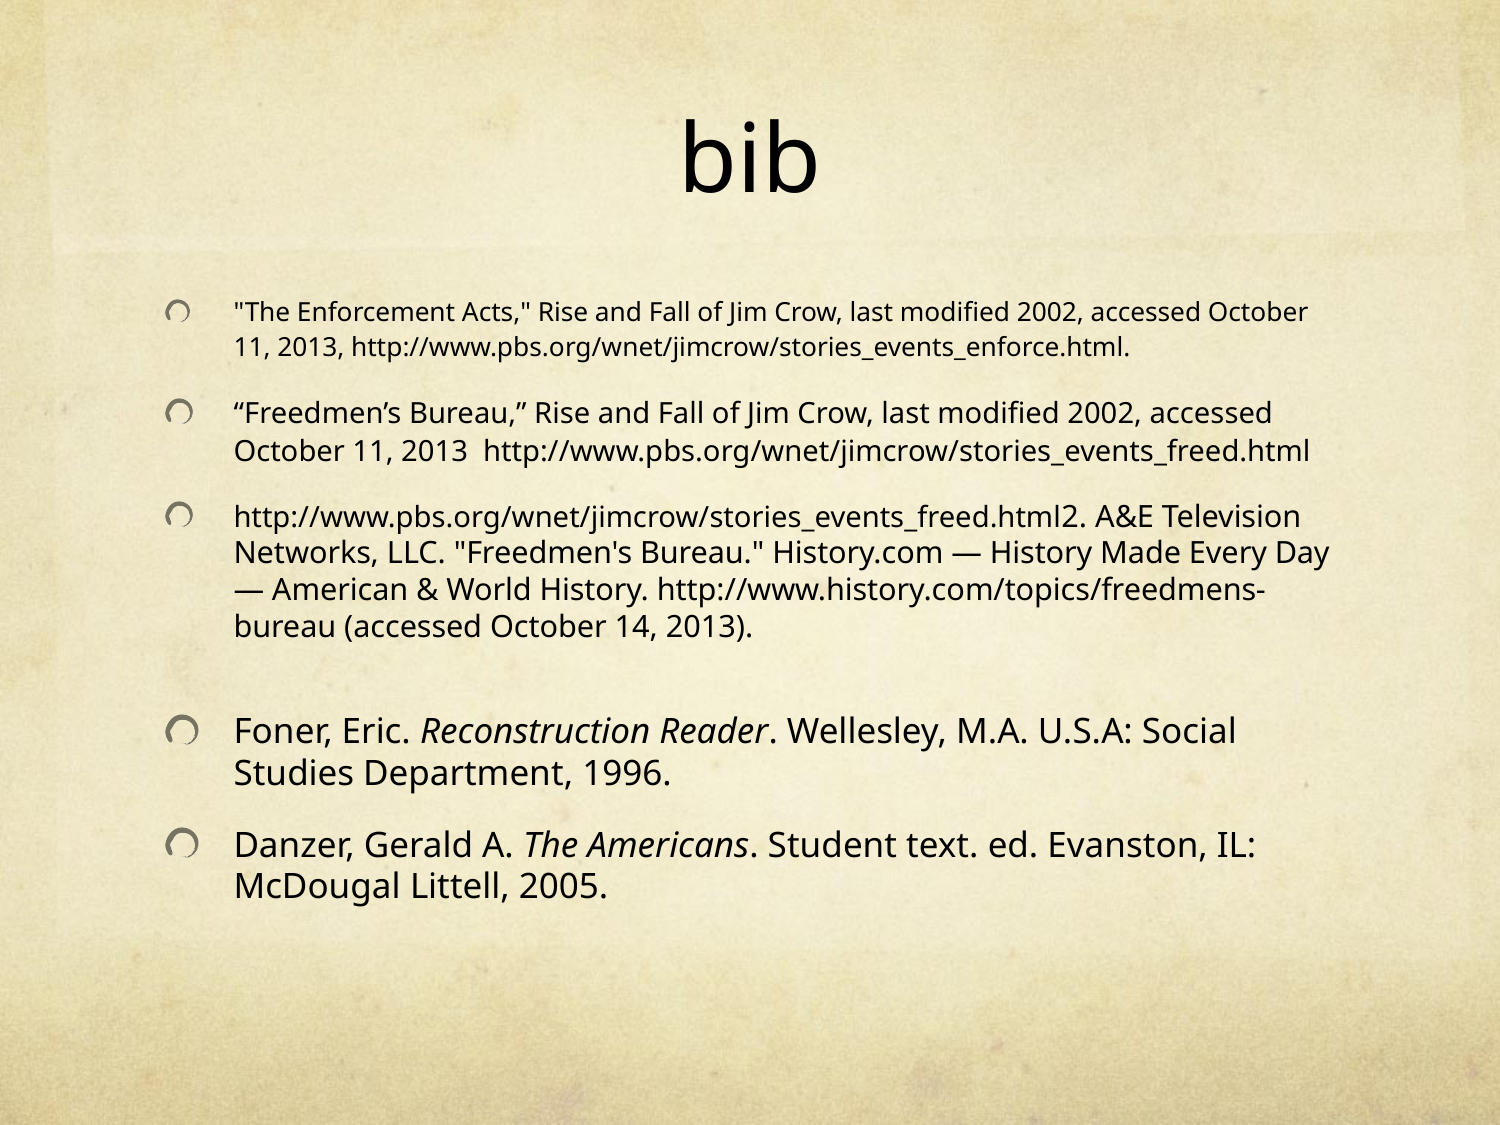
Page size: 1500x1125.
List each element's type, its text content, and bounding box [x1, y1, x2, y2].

picture [0, 0, 1500, 1125]
list "The Enforcement Acts," Rise and Fall of Jim Crow, last modified 2002, accessed October 11, 2013, http://www.pbs.org/wnet/jimcrow/stories_events_enforce.html. “Freedmen’s Bureau,” Rise and Fall of Jim Crow, last modified 2002, accessed October 11, 2013 http://www.pbs.org/wnet/jimcrow/stories_events_freed.html http://www.pbs.org/wnet/jimcrow/stories_events_freed.html2. A&E Television Networks, LLC. "Freedmen's Bureau." History.com — History Made Every Day — American & World History. http://www.history.com/topics/freedmens-bureau (accessed October 14, 2013). Foner, Eric. Reconstruction Reader. Wellesley, M.A. U.S.A: Social Studies Department, 1996. Danzer, Gerald A. The Americans. Student text. ed. Evanston, IL: McDougal Littell, 2005. [150, 284, 1350, 950]
title bib [150, 82, 1350, 225]
